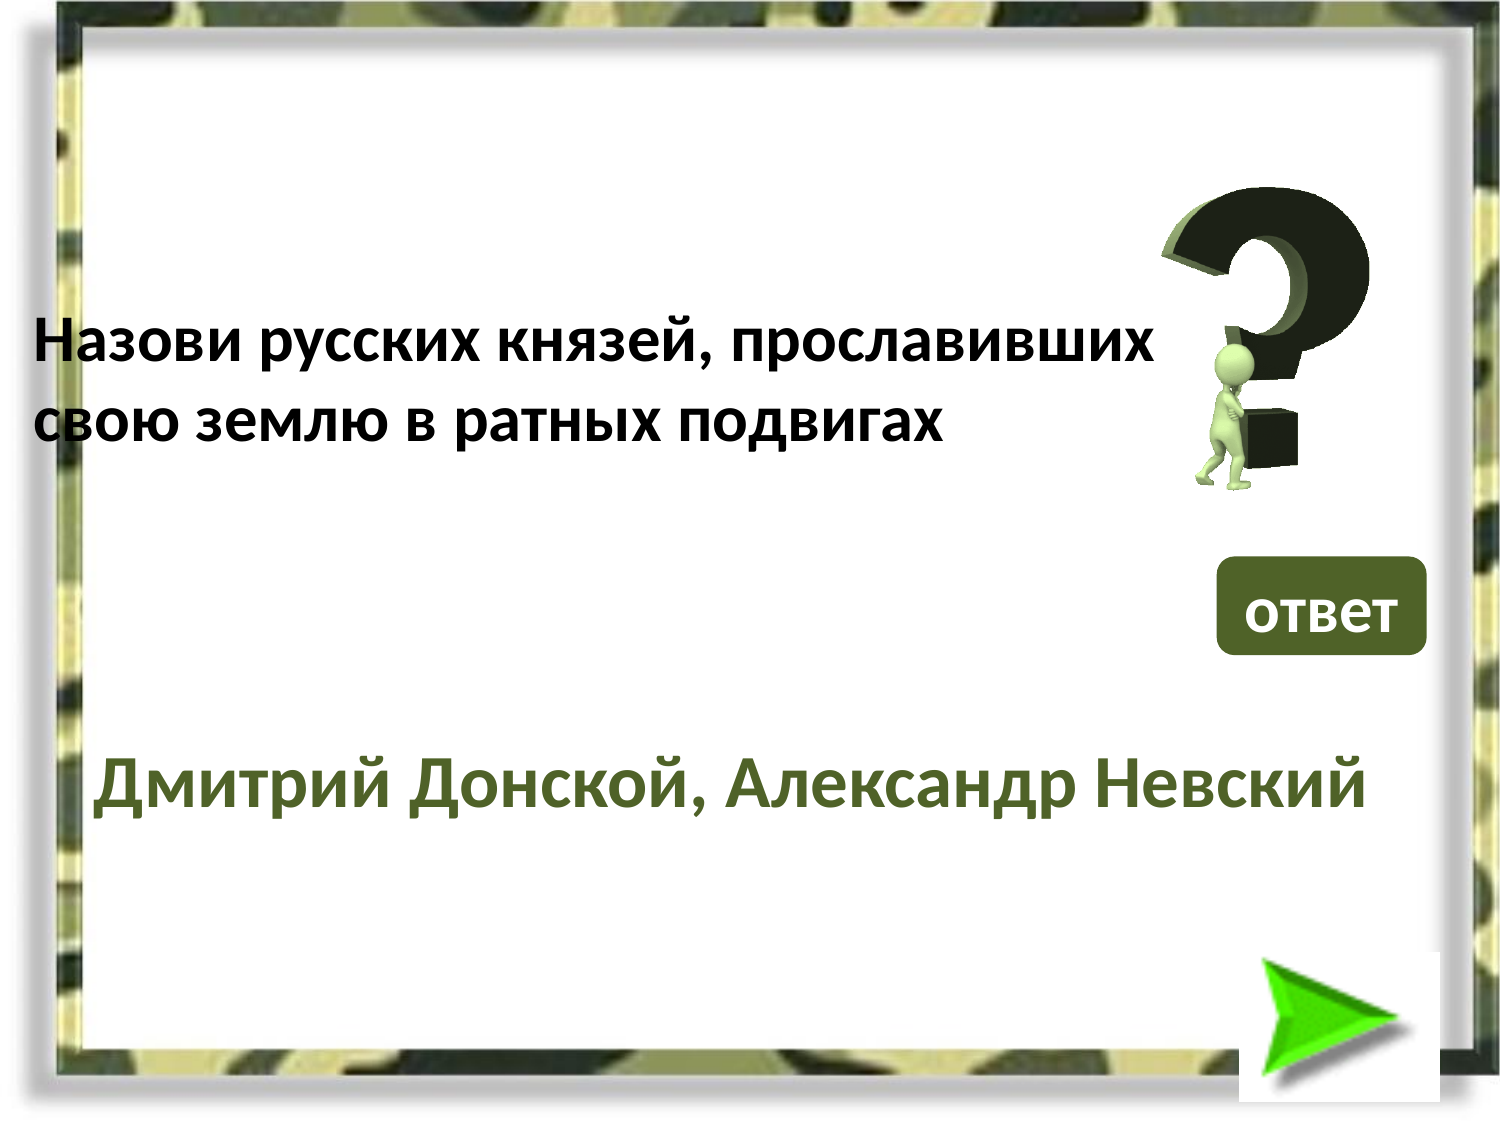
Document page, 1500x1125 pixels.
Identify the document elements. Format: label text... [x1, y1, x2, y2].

text_box ответ [1216, 556, 1427, 656]
text_box Дмитрий Донской, Александр Невский [44, 680, 1439, 831]
text_box Назови русских князей, прославивших свою землю в ратных подвигах [19, 287, 1119, 462]
picture [0, 0, 1500, 1125]
